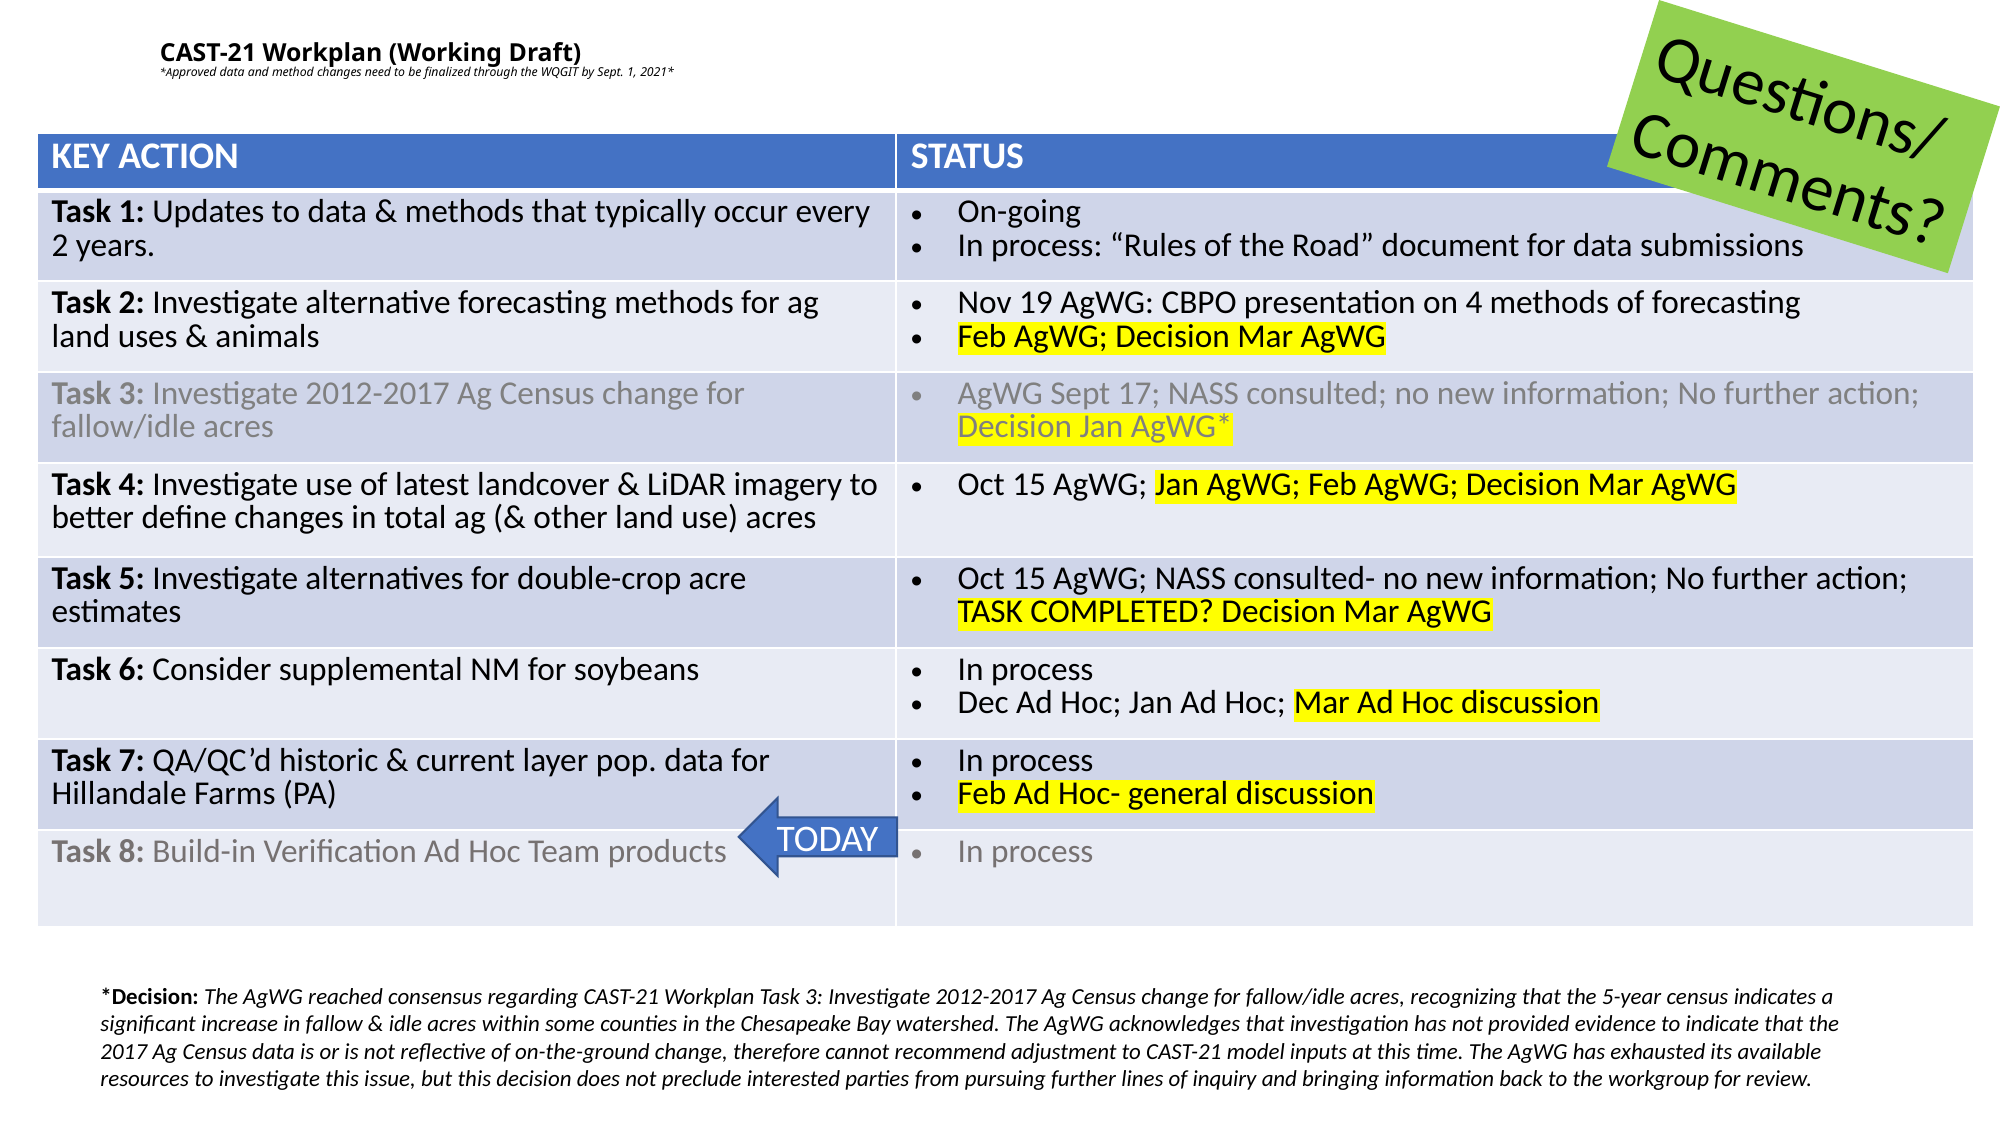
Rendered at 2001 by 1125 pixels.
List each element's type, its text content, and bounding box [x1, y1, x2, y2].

table_cell Oct 15 AgWG; NASS consulted- no new information; No further action; TASK COMPLETED? Decision Mar AgWG [897, 558, 1973, 647]
table_header STATUS [897, 134, 1672, 188]
table_cell On-going In process: “Rules of the Road” document for data submissions [897, 193, 1973, 280]
text_box TODAY [737, 795, 899, 879]
table_cell Task 8: Build-in Verification Ad Hoc Team products [38, 831, 895, 926]
table_cell Task 7: QA/QC’d historic & current layer pop. data for Hillandale Farms (PA) [38, 740, 895, 829]
table_header KEY ACTION [38, 134, 895, 188]
table_cell Nov 19 AgWG: CBPO presentation on 4 methods of forecasting Feb AgWG; Decision Mar AgWG [897, 282, 1973, 371]
table_cell AgWG Sept 17; NASS consulted; no new information; No further action; Decision Jan AgWG* [897, 373, 1973, 462]
table_cell Task 3: Investigate 2012-2017 Ag Census change for fallow/idle acres [38, 373, 895, 462]
table_cell In process Feb Ad Hoc- general discussion [897, 740, 1973, 829]
table_cell Task 5: Investigate alternatives for double-crop acre estimates [38, 558, 895, 647]
table_cell Task 4: Investigate use of latest landcover & LiDAR imagery to better define changes in total ag (& other land use) acres [38, 464, 895, 556]
table_cell Oct 15 AgWG; Jan AgWG; Feb AgWG; Decision Mar AgWG [897, 464, 1973, 556]
table_cell Task 2: Investigate alternative forecasting methods for ag land uses & animals [38, 282, 895, 371]
table_cell In process Dec Ad Hoc; Jan Ad Hoc; Mar Ad Hoc discussion [897, 649, 1973, 738]
table_cell In process [897, 831, 1973, 926]
text_box *Decision: The AgWG reached consensus regarding CAST-21 Workplan Task 3: Investigate 2012-2017 Ag Census change for fallow/idle acres, recognizing that the 5-year census indicates a significant increase in fallow & idle acres within some counties in the Chesapeake Bay watershed. The AgWG acknowledges that investigation has not provided evidence to indicate that the 2017 Ag Census data is or is not reflective of on-the-ground change, therefore cannot recommend adjustment to CAST-21 model inputs at this time. The AgWG has exhausted its available resources to investigate this issue, but this decision does not preclude interested parties from pursuing further lines of inquiry and bringing information back to the workgroup for review. [85, 974, 1872, 1099]
table_cell Task 1: Updates to data & methods that typically occur every 2 years. [38, 193, 895, 280]
table_cell Task 6: Consider supplemental NM for soybeans [38, 649, 895, 738]
text_box Questions/Comments? [1607, 0, 2000, 274]
title CAST-21 Workplan (Working Draft) *Approved data and method changes need to be finalized through the WQGIT by Sept. 1, 2021* [145, 5, 1444, 124]
